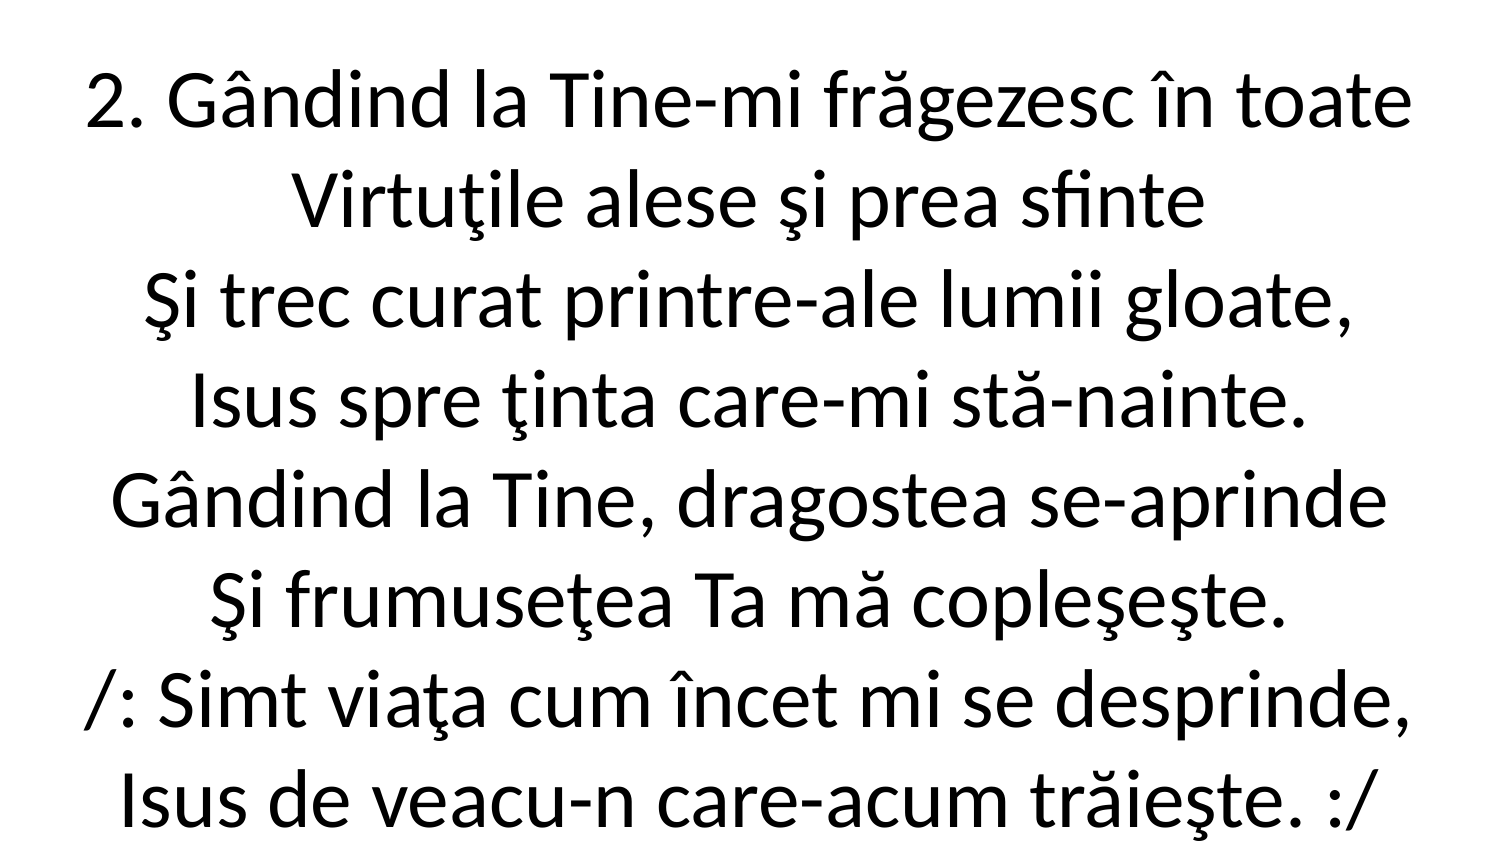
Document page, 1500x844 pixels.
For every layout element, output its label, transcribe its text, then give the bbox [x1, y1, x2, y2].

text_box 2. Gândind la Tine-mi frăgezesc în toate Virtuţile alese şi prea sfinte Şi trec curat printre-ale lumii gloate, Isus spre ţinta care-mi stă-nainte. Gândind la Tine, dragostea se-aprinde Şi frumuseţea Ta mă copleşeşte. /: Simt viaţa cum încet mi se desprinde, Isus de veacu-n care-acum trăieşte. :/ [70, 0, 1430, 844]
